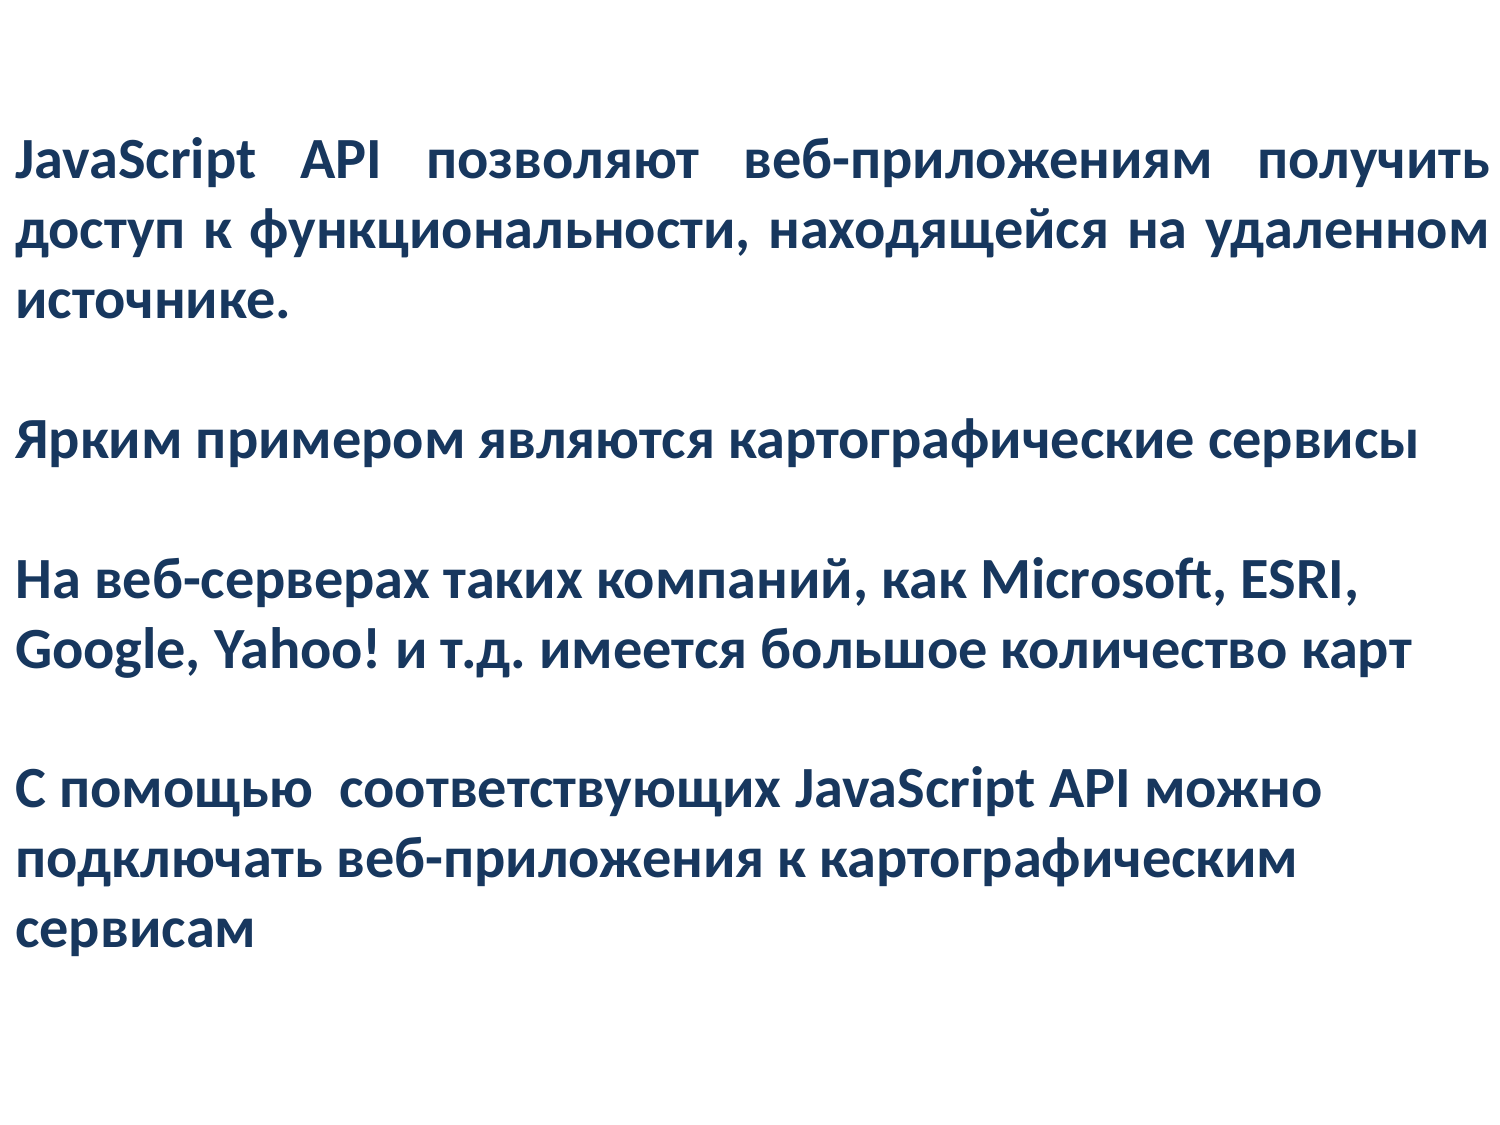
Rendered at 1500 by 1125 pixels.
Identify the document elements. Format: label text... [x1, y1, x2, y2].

text_box JavaScript API позволяют веб-приложениям получить доступ к функциональности, находящейся на удаленном источнике. Ярким примером являются картографические сервисы На веб-серверах таких компаний, как Microsoft, ESRI, Google, Yahoo! и т.д. имеется большое количество карт С помощью соответствующих JavaScript API можно подключать веб-приложения к картографическим сервисам [0, 112, 1500, 967]
